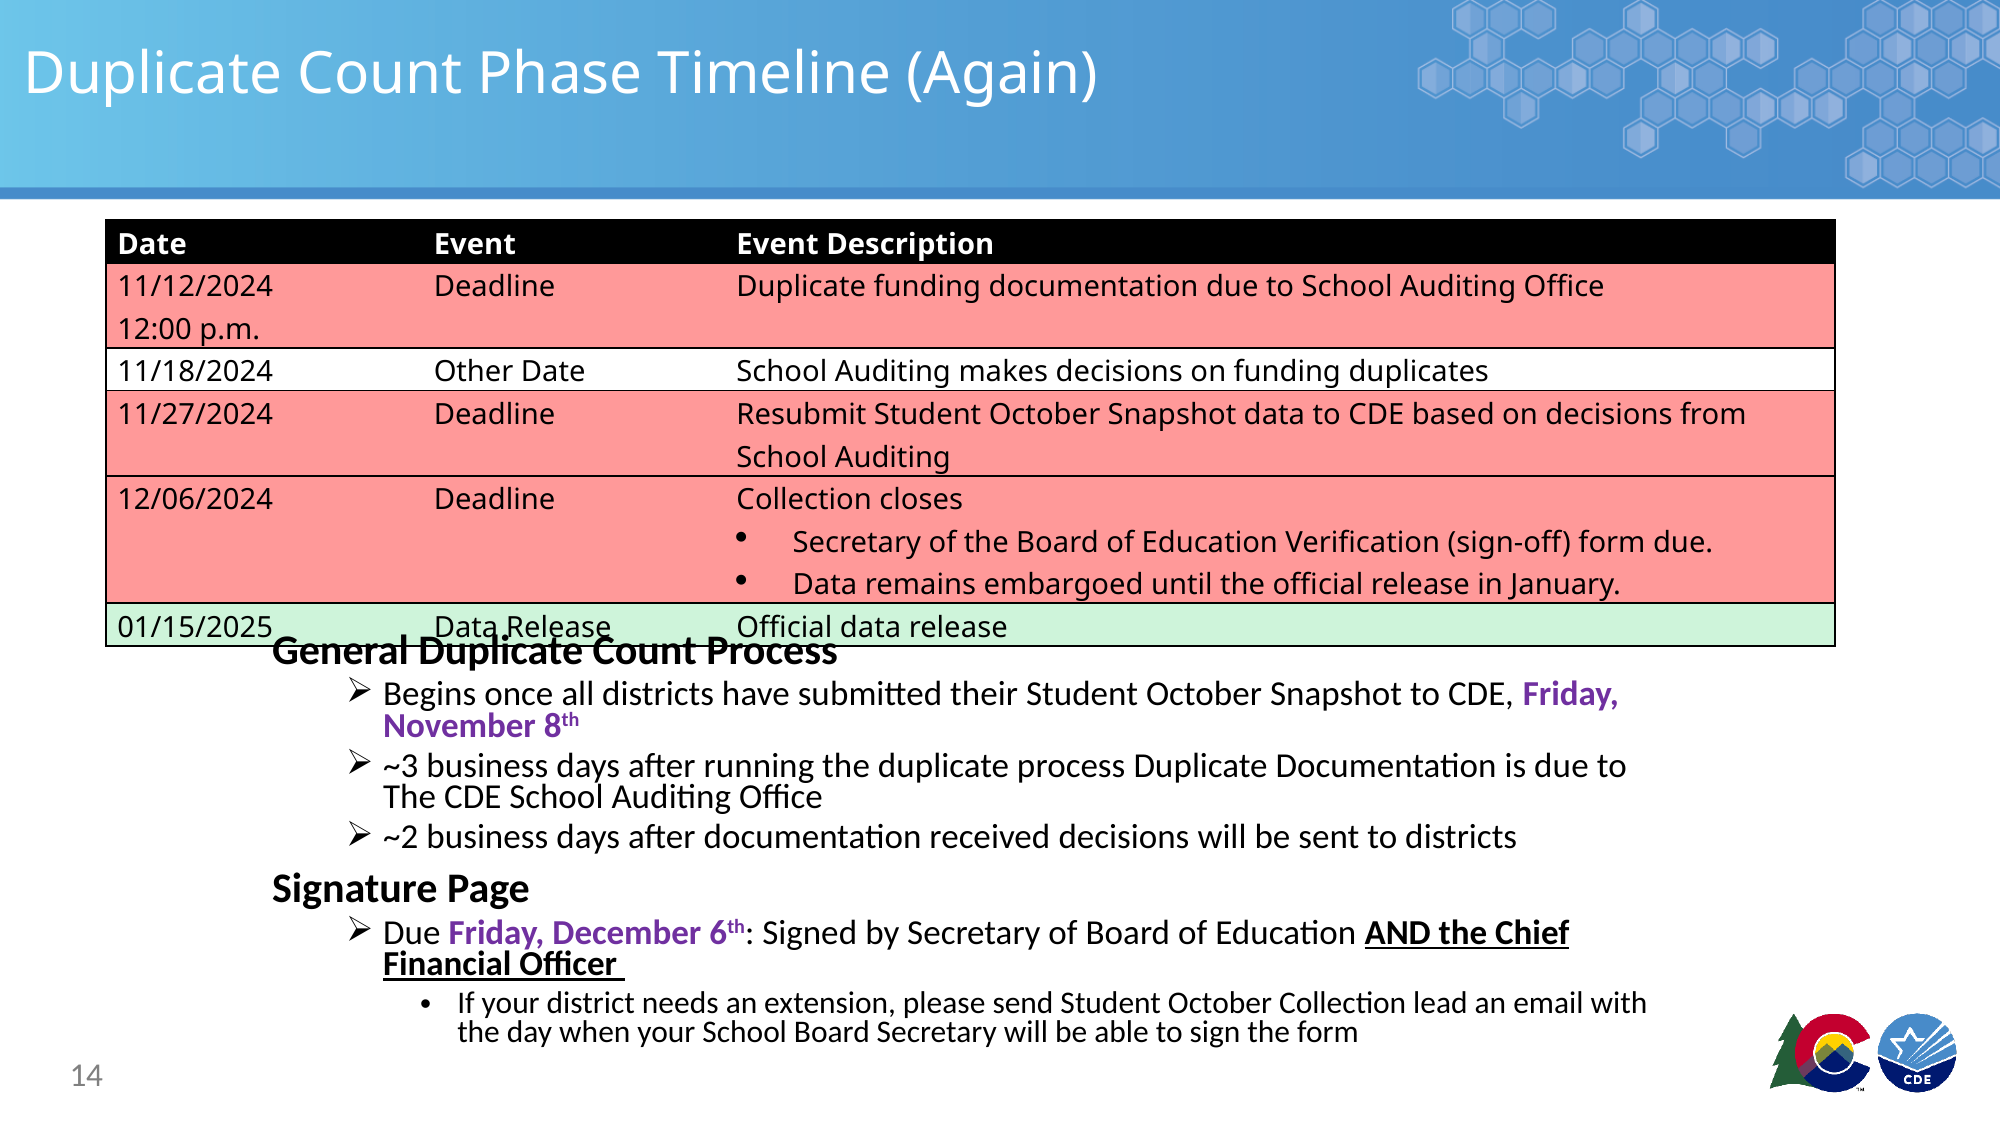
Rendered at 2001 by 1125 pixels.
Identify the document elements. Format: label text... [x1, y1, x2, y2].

table_cell 11/12/2024 12:00 p.m. [107, 264, 422, 347]
table_cell 12/06/2024 [107, 477, 422, 602]
table_cell Collection closes Secretary of the Board of Education Verification (sign-off) form due. Data remains embargoed until the official release in January. [725, 477, 1834, 602]
table_header Event Description [725, 221, 1834, 262]
table_cell Deadline [422, 391, 725, 475]
table_cell Deadline [422, 477, 725, 602]
table_header Date [107, 221, 422, 262]
list General Duplicate Count Process Begins once all districts have submitted their Student October Snapshot to CDE, Friday, November 8th ~3 business days after running the duplicate process Duplicate Documentation is due to The CDE School Auditing Office ~2 business days after documentation received decisions will be sent to districts Signature Page Due Friday, December 6th: Signed by Secretary of Board of Education AND the Chief Financial Officer If your district needs an extension, please send Student October Collection lead an email with the day when your School Board Secretary will be able to sign the form [272, 634, 1669, 1055]
picture [0, 0, 2000, 200]
table_cell Data Release [422, 604, 725, 634]
table_cell School Auditing makes decisions on funding duplicates [725, 349, 1834, 390]
table_cell Other Date [422, 349, 725, 390]
table_cell Deadline [422, 264, 725, 347]
table_header Event [422, 221, 725, 262]
table_cell 11/18/2024 [107, 349, 422, 390]
picture [1768, 1012, 1957, 1093]
table_cell Official data release [725, 604, 1834, 645]
table_cell Resubmit Student October Snapshot data to CDE based on decisions from School Auditing [725, 391, 1834, 475]
slide_number 14 [54, 1042, 505, 1103]
table_cell 01/15/2025 [107, 604, 422, 645]
table_cell 11/27/2024 [107, 391, 422, 475]
title Duplicate Count Phase Timeline (Again) [23, 43, 1221, 168]
table_cell Duplicate funding documentation due to School Auditing Office [725, 264, 1834, 347]
